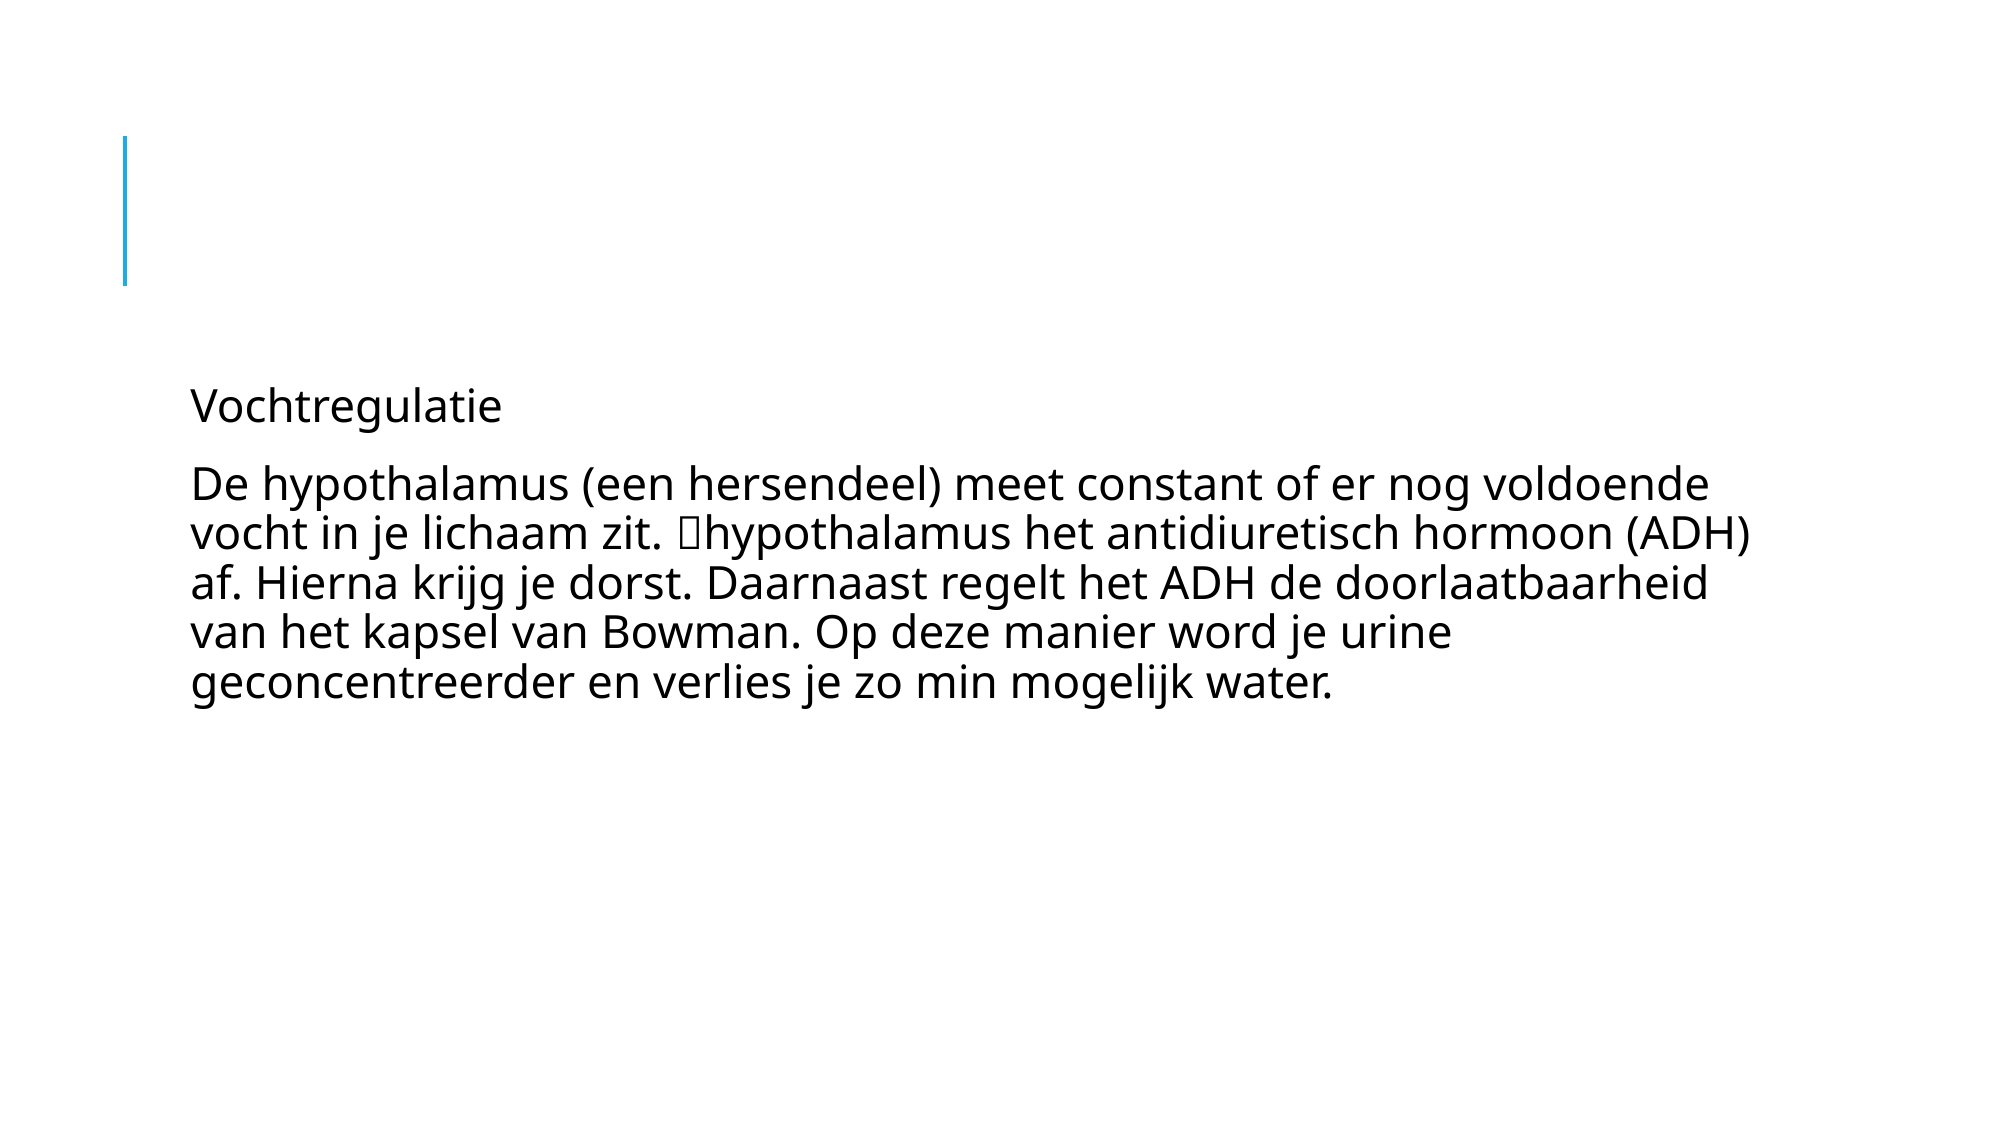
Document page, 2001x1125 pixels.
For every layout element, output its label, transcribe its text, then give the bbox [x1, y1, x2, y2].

list Vochtregulatie De hypothalamus (een hersendeel) meet constant of er nog voldoende vocht in je lichaam zit. hypothalamus het antidiuretisch hormoon (ADH) af. Hierna krijg je dorst. Daarnaast regelt het ADH de doorlaatbaarheid van het kapsel van Bowman. Op deze manier word je urine geconcentreerder en verlies je zo min mogelijk water. [168, 375, 1763, 1035]
